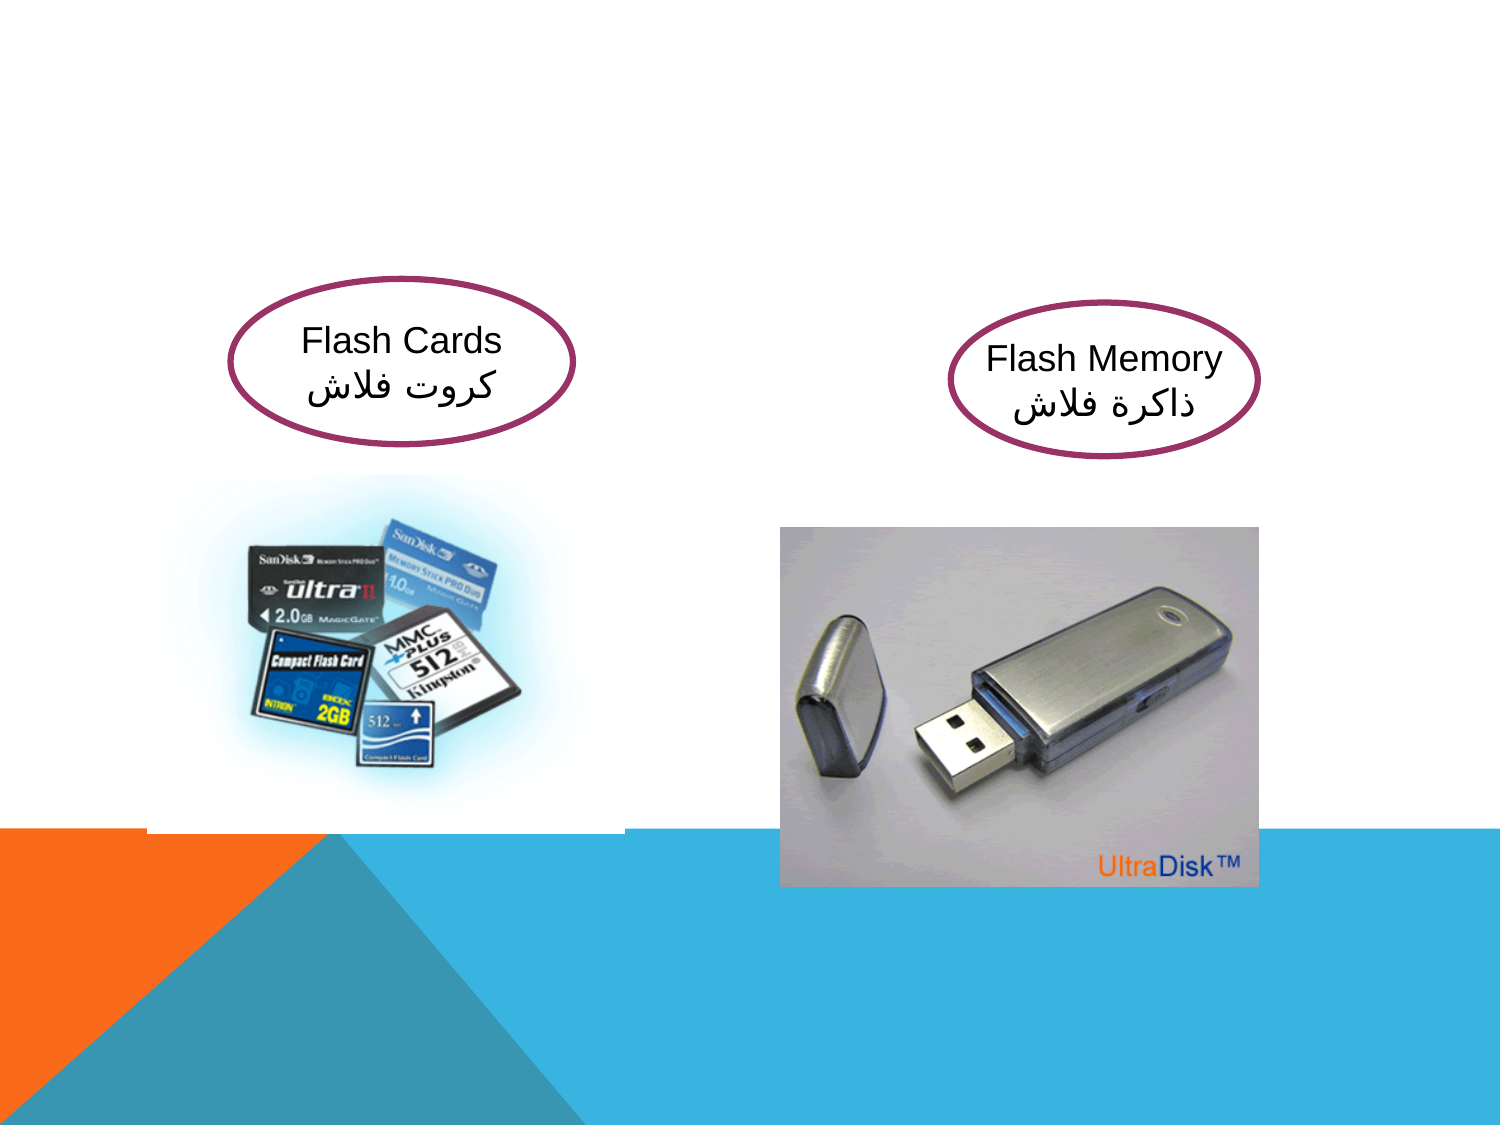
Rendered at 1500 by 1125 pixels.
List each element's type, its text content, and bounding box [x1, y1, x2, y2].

text_box Flash Cards كروت فلاش [230, 278, 573, 445]
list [147, 474, 625, 835]
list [779, 526, 1260, 887]
text_box Flash Memory ذاكرة فلاش [950, 302, 1258, 457]
